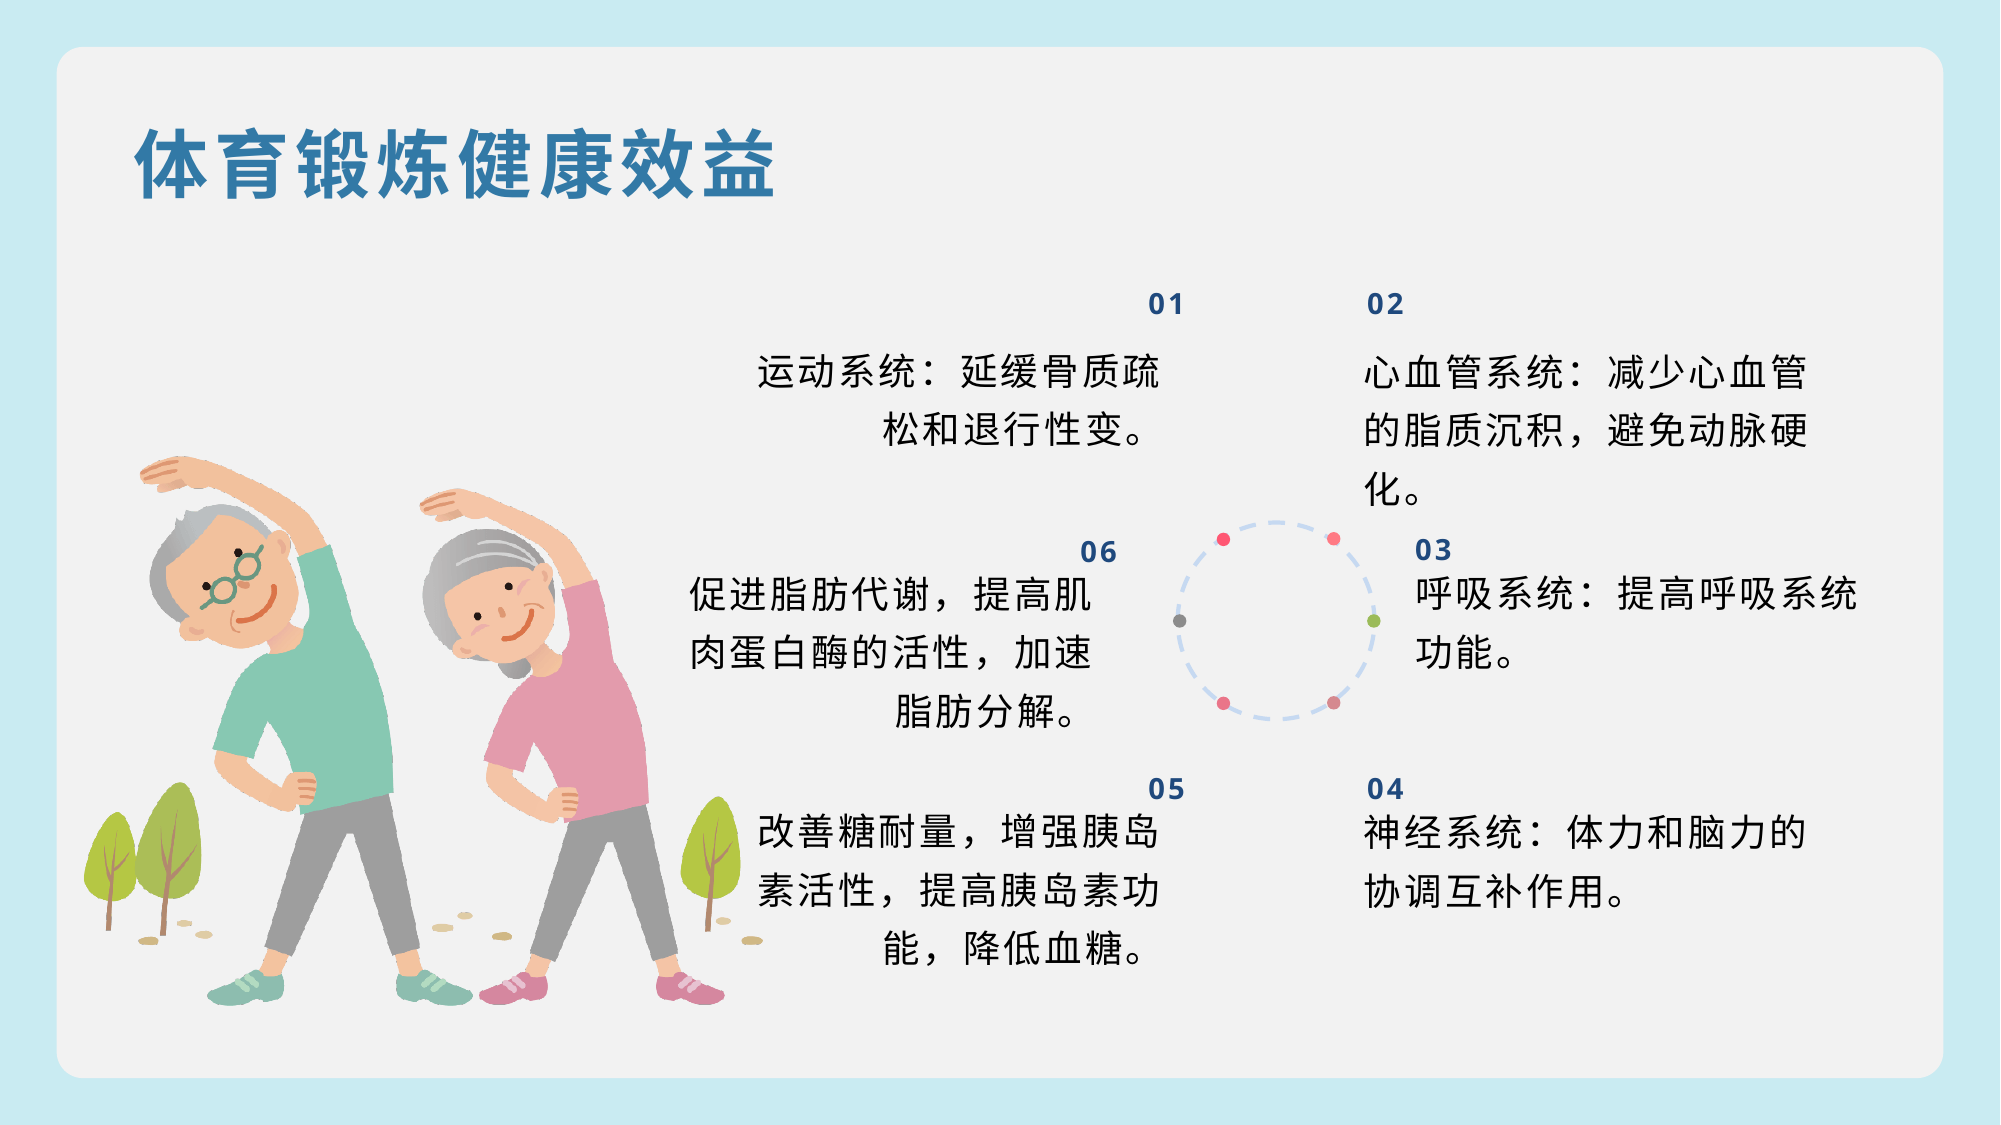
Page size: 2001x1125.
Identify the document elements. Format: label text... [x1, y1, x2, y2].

picture [78, 387, 770, 1079]
text_box 体育锻炼健康效益 [118, 84, 1500, 240]
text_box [657, 274, 1876, 976]
text_box [54, 44, 1946, 1081]
